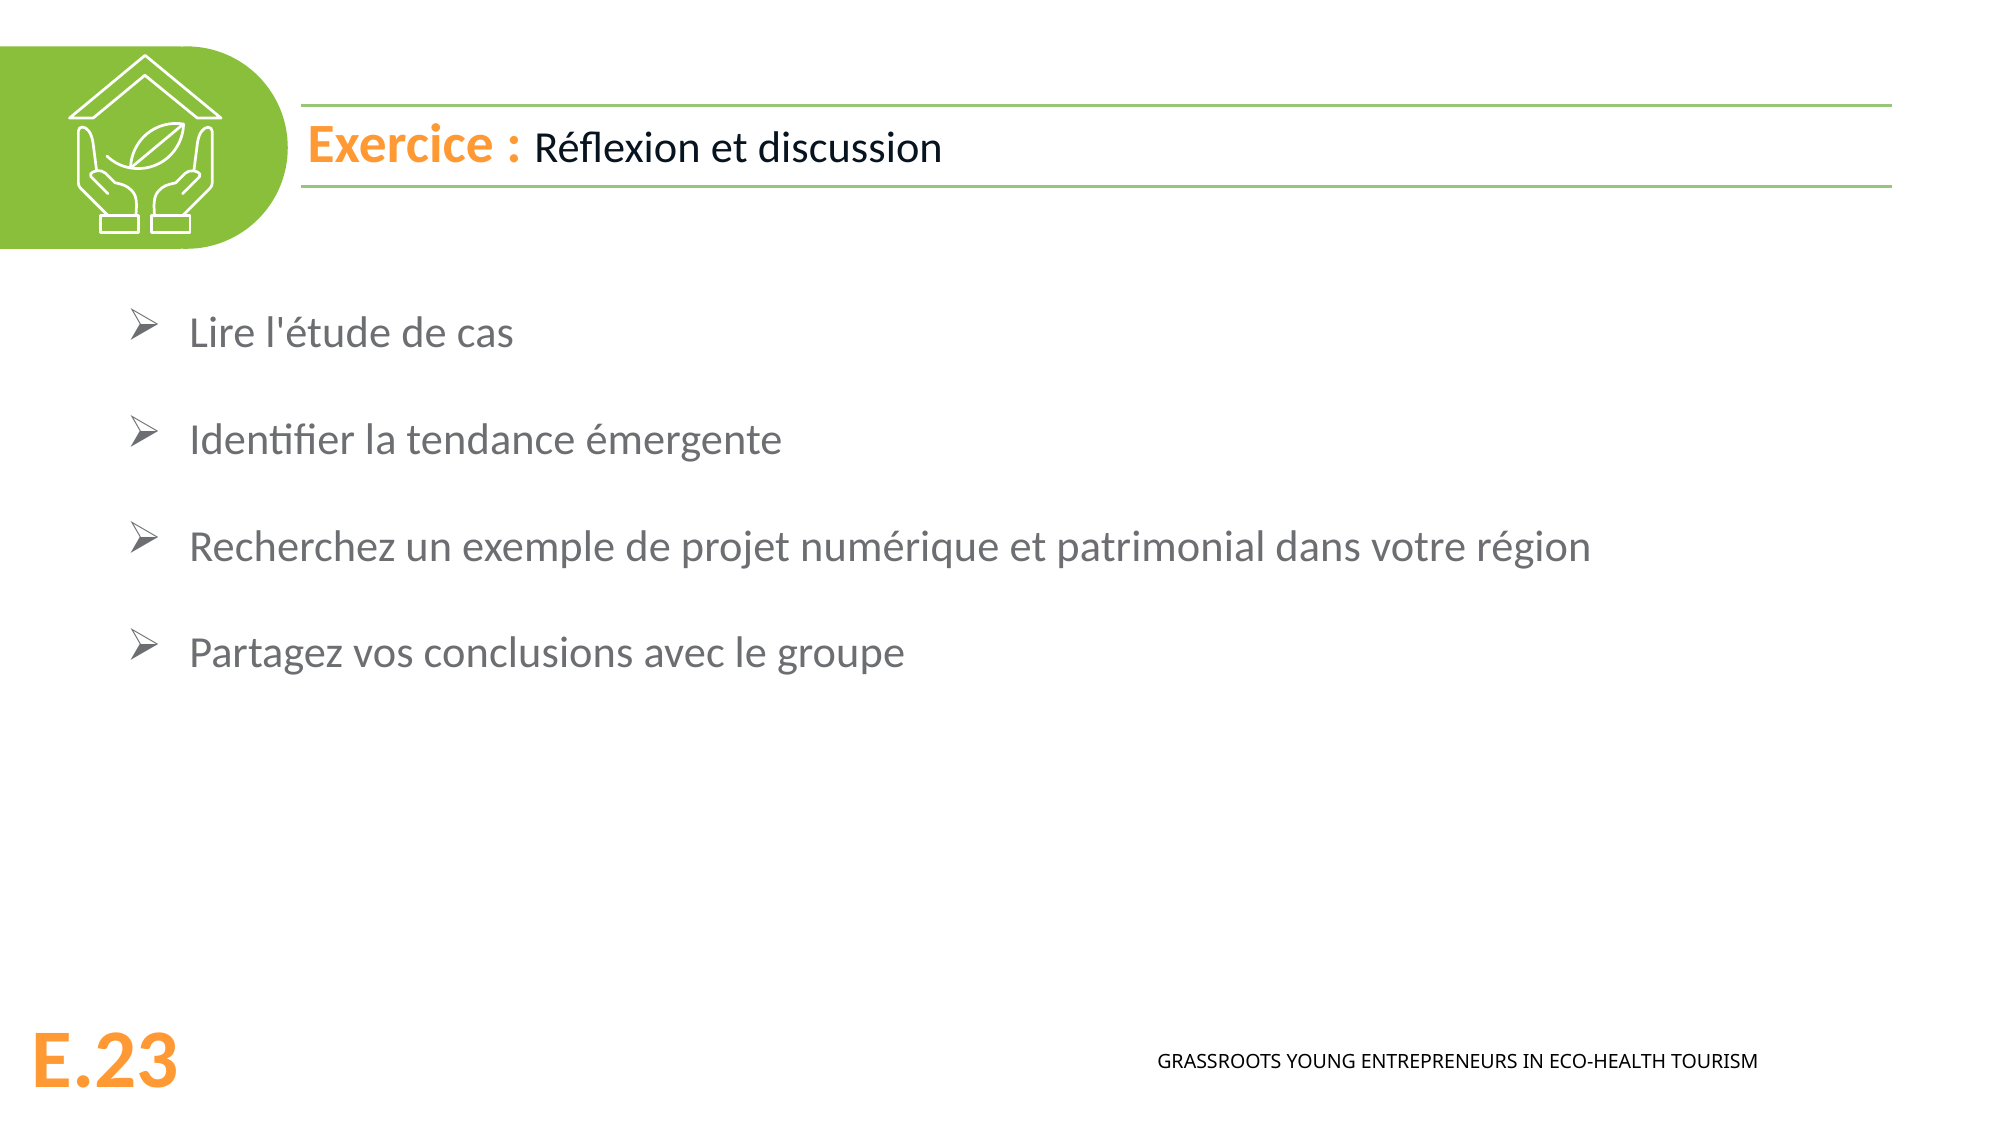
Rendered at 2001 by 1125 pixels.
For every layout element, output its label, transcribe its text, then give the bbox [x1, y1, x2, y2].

list Lire l'étude de cas Identifier la tendance émergente Recherchez un exemple de projet numérique et patrimonial dans votre région Partagez vos conclusions avec le groupe [106, 283, 1904, 998]
text_box E.23 [11, 1019, 300, 1125]
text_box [68, 54, 222, 233]
text_box [0, 46, 288, 249]
text_box GRASSROOTS YOUNG ENTREPRENEURS IN ECO-HEALTH TOURISM [1142, 1041, 1843, 1080]
list Exercice : Réflexion et discussion [287, 77, 1893, 249]
